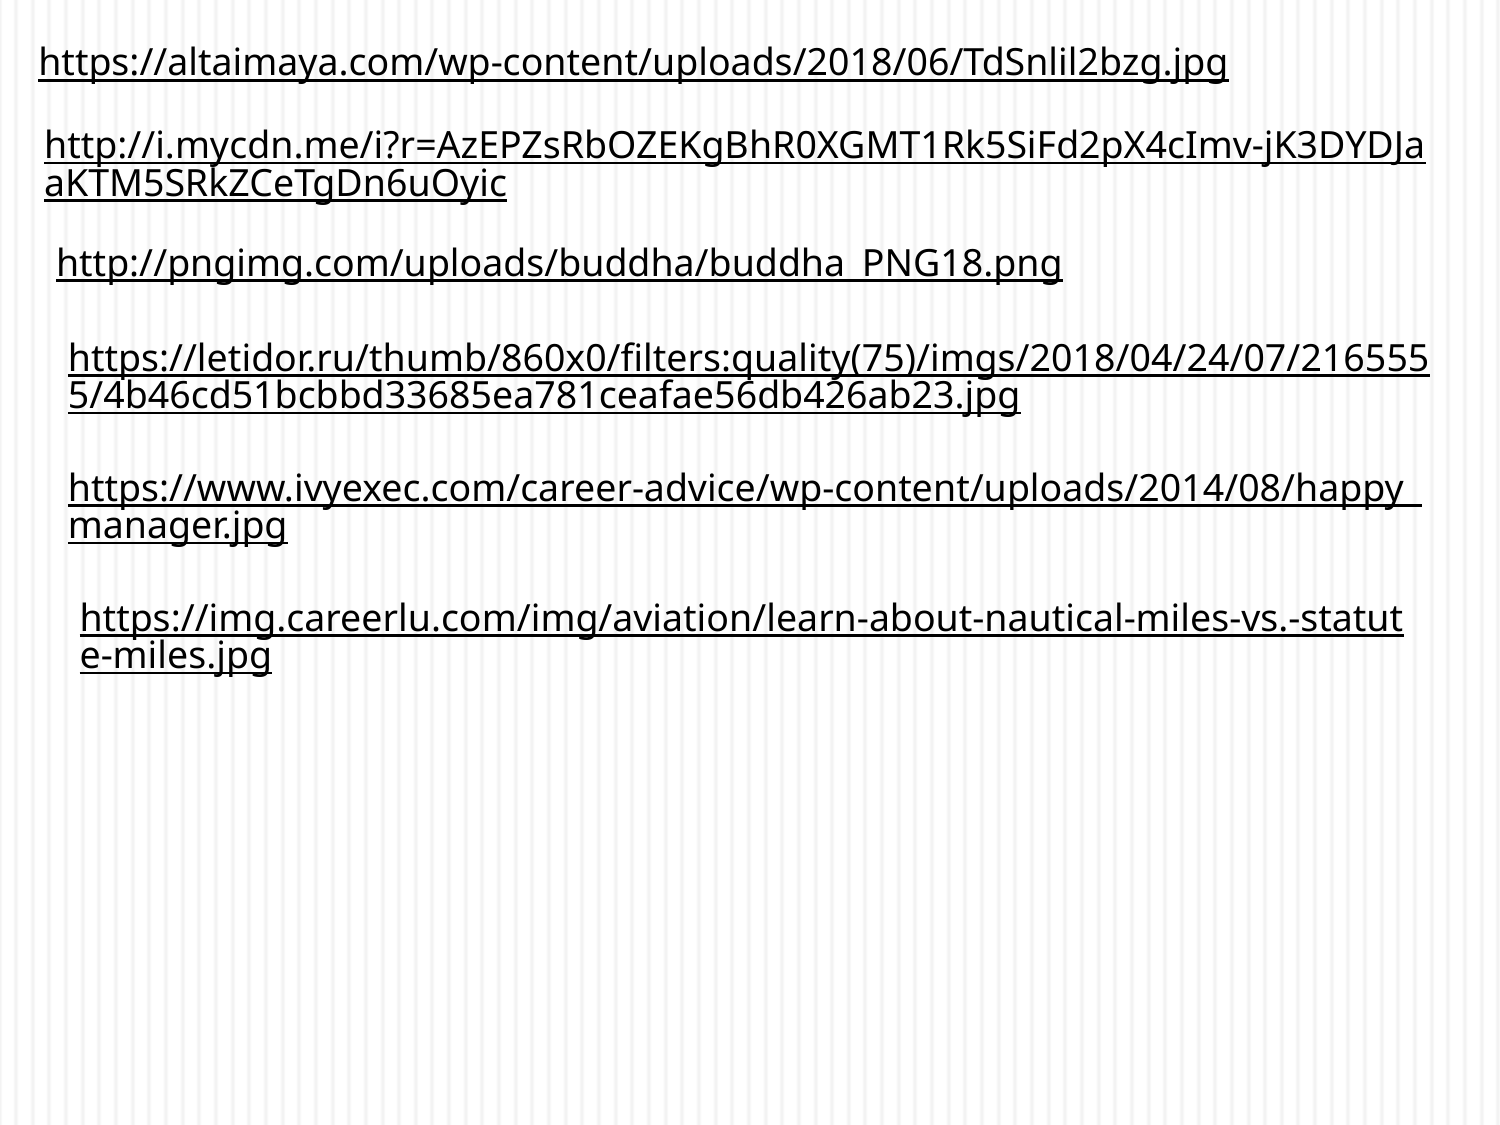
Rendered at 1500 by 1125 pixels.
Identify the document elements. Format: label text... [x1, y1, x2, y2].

text_box http://pngimg.com/uploads/buddha/buddha_PNG18.png [41, 231, 1447, 298]
text_box https://www.ivyexec.com/career-advice/wp-content/uploads/2014/08/happy_manager.jpg [53, 456, 1471, 567]
text_box https://letidor.ru/thumb/860x0/filters:quality(75)/imgs/2018/04/24/07/2165555/4b46cd51bcbbd33685ea781ceafae56db426ab23.jpg [53, 326, 1459, 437]
text_box https://img.careerlu.com/img/aviation/learn-about-nautical-miles-vs.-statute-miles.jpg [64, 586, 1436, 697]
text_box http://i.mycdn.me/i?r=AzEPZsRbOZEKgBhR0XGMT1Rk5SiFd2pX4cImv-jK3DYDJaaKTM5SRkZCeTgDn6uOyic [29, 113, 1459, 225]
text_box https://altaimaya.com/wp-content/uploads/2018/06/TdSnlil2bzg.jpg [23, 30, 1471, 97]
